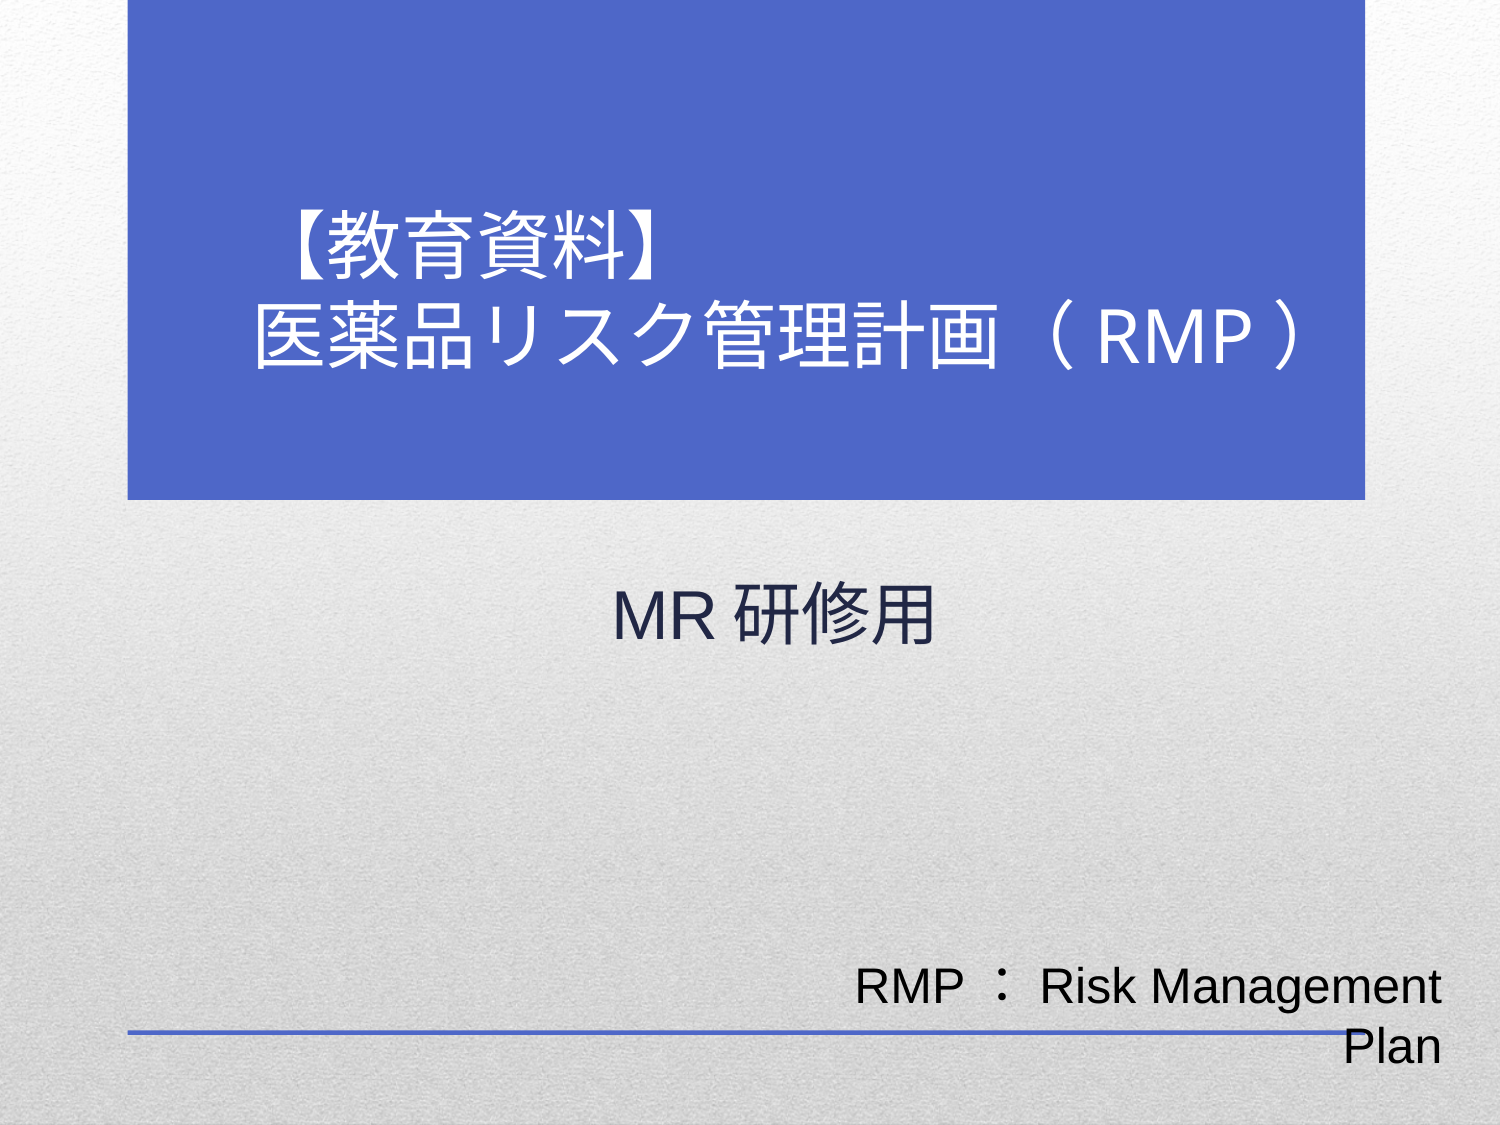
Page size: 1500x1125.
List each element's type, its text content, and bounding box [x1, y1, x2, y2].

title 【教育資料】 医薬品リスク管理計画（RMP） [236, 148, 1425, 386]
subtitle MR研修用 [596, 562, 956, 717]
text_box RMP：Risk Management Plan [749, 946, 1457, 1012]
